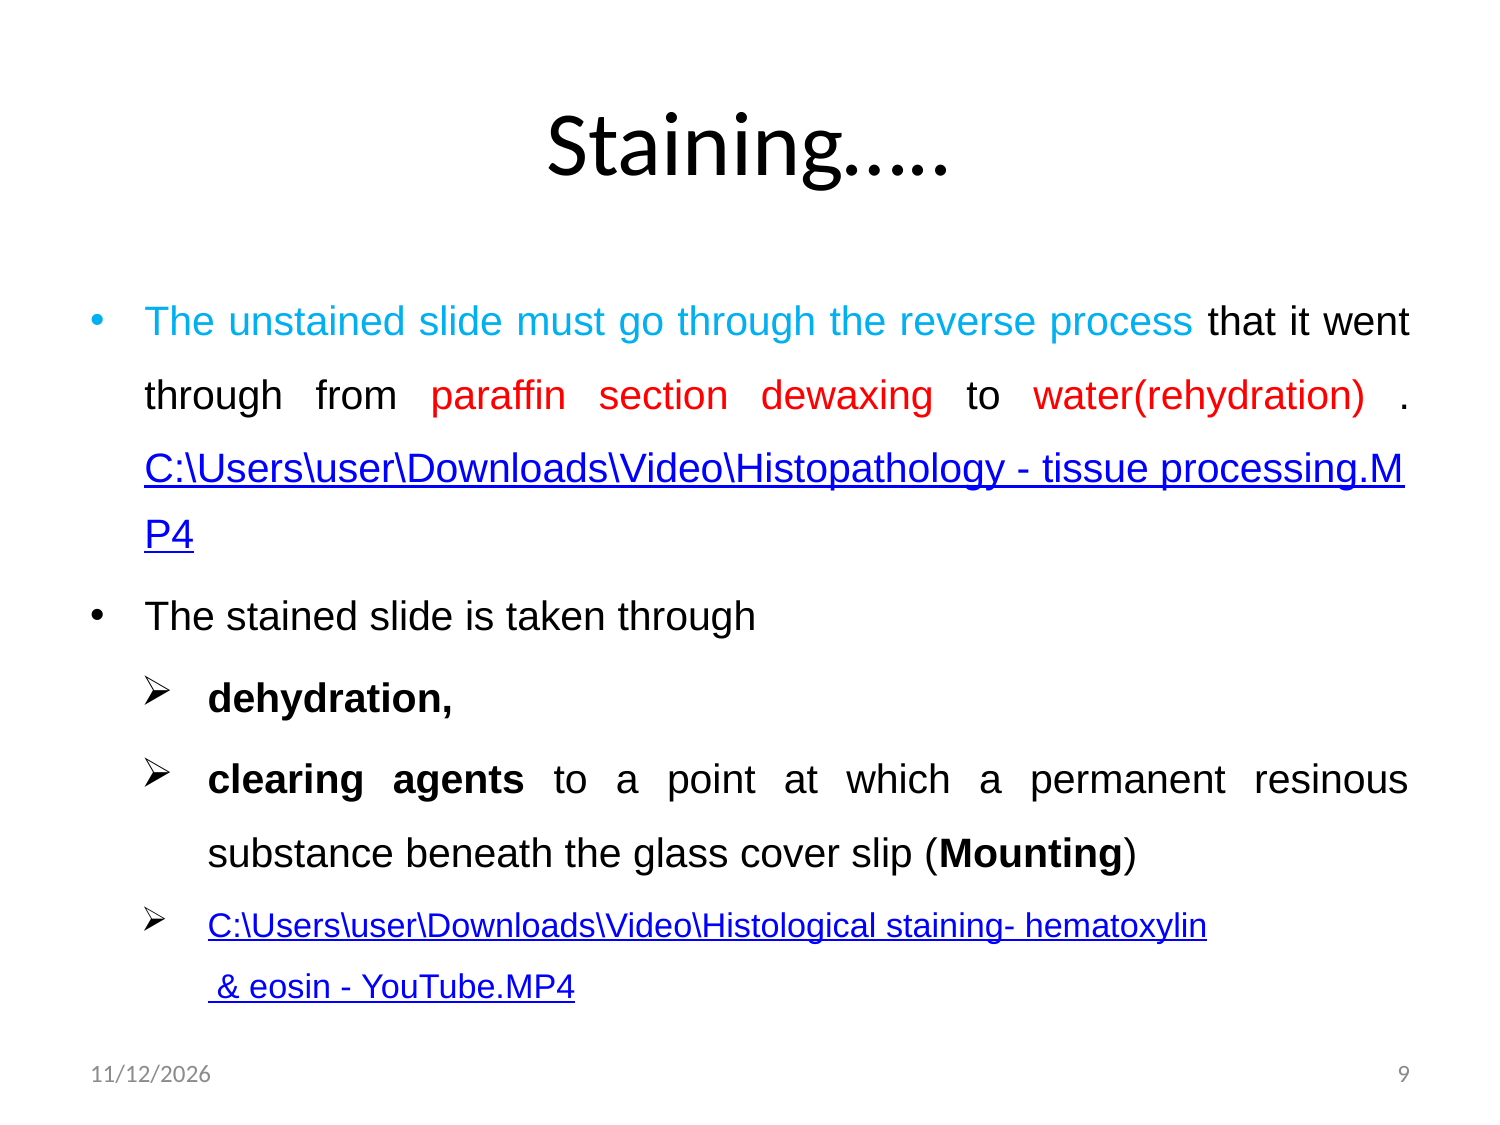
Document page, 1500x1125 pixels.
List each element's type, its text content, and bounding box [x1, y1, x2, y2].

list The unstained slide must go through the reverse process that it went through from paraffin section dewaxing to water(rehydration) . C:\Users\user\Downloads\Video\Histopathology - tissue processing.MP4 The stained slide is taken through dehydration, clearing agents to a point at which a permanent resinous substance beneath the glass cover slip (Mounting) C:\Users\user\Downloads\Video\Histological staining- hematoxylin & eosin - YouTube.MP4 [75, 262, 1425, 1005]
slide_number 9 [1074, 1042, 1425, 1103]
title Staining….. [75, 45, 1425, 233]
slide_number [75, 1042, 425, 1103]
